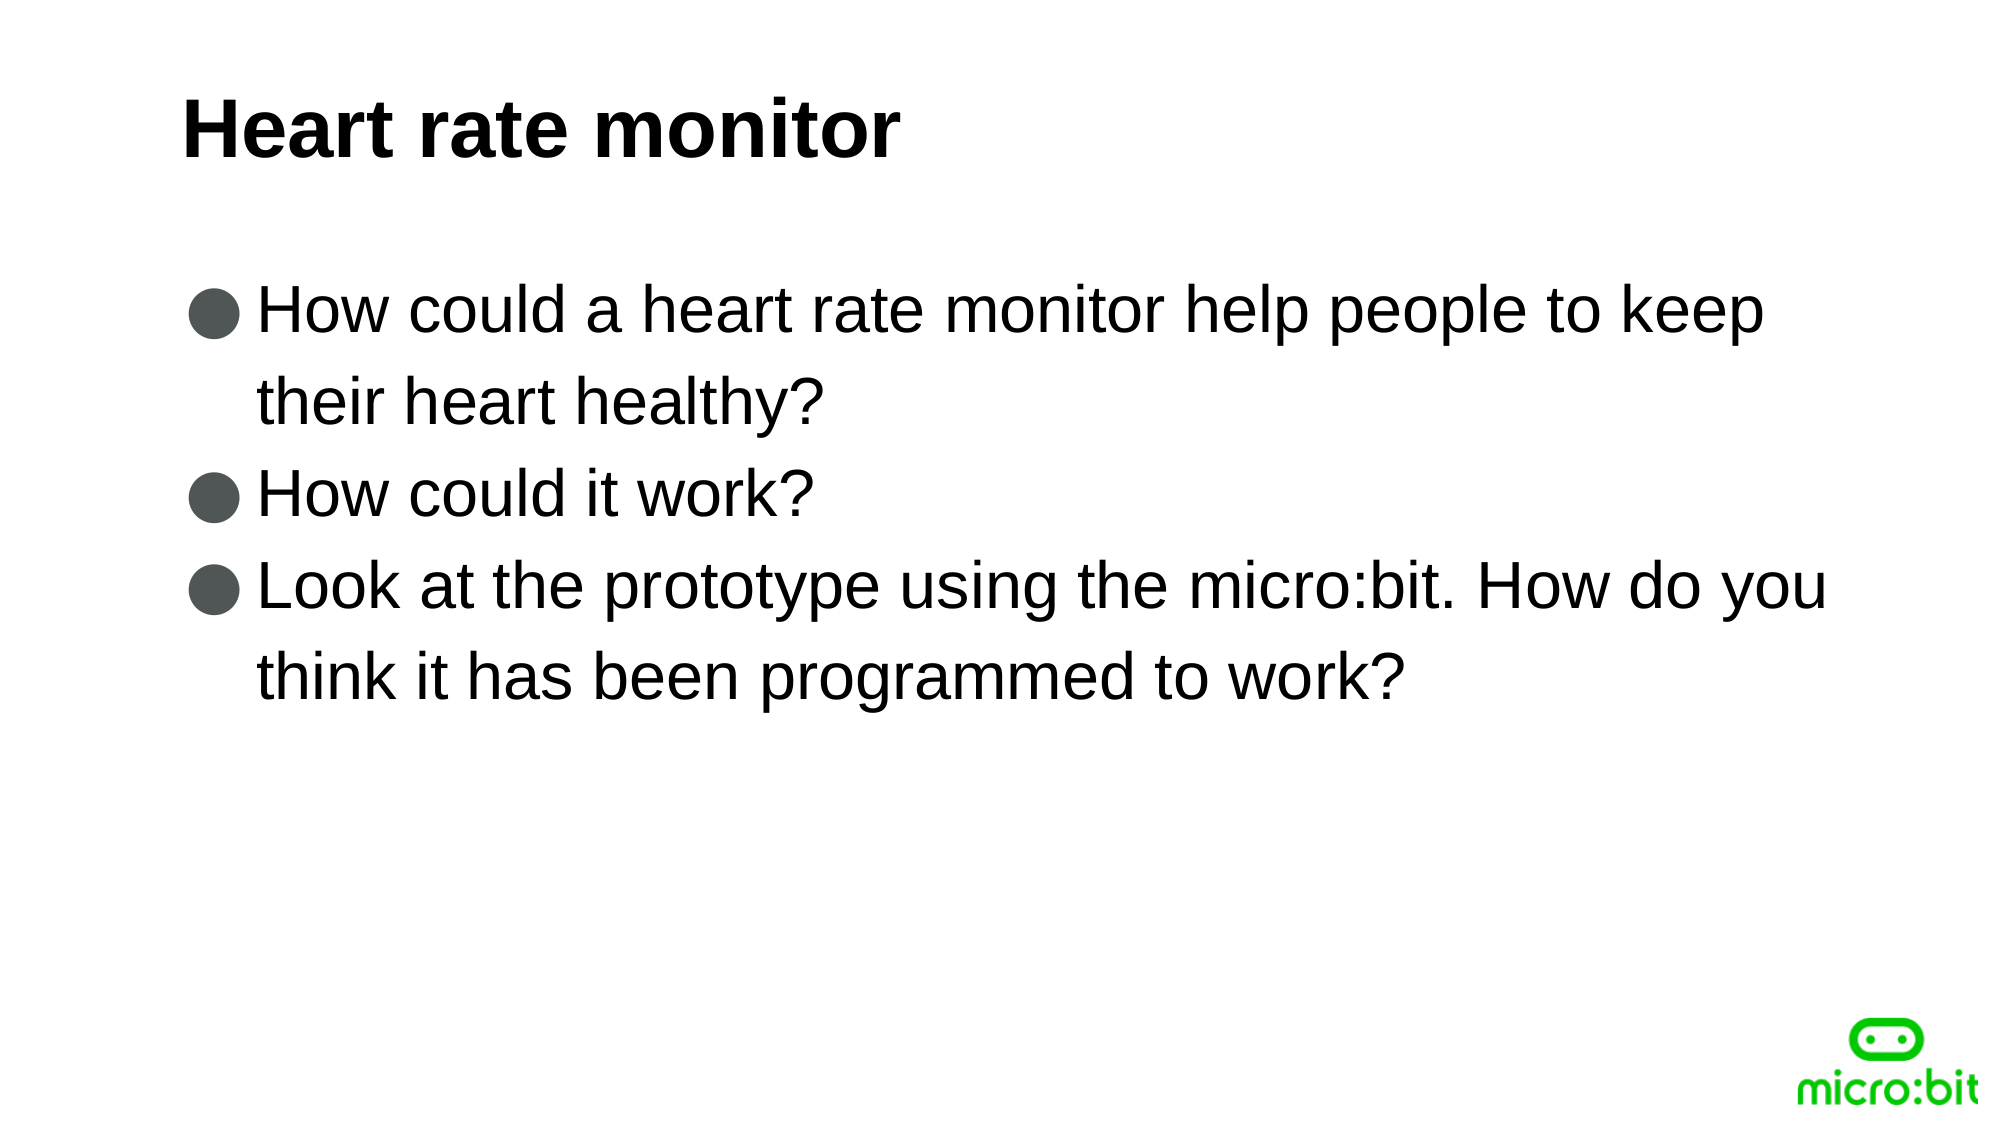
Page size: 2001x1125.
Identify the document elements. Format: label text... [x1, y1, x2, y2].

picture [1797, 1017, 1978, 1106]
text_box Heart rate monitor How could a heart rate monitor help people to keep their heart healthy? How could it work? Look at the prototype using the micro:bit. How do you think it has been programmed to work? [166, 60, 1918, 884]
